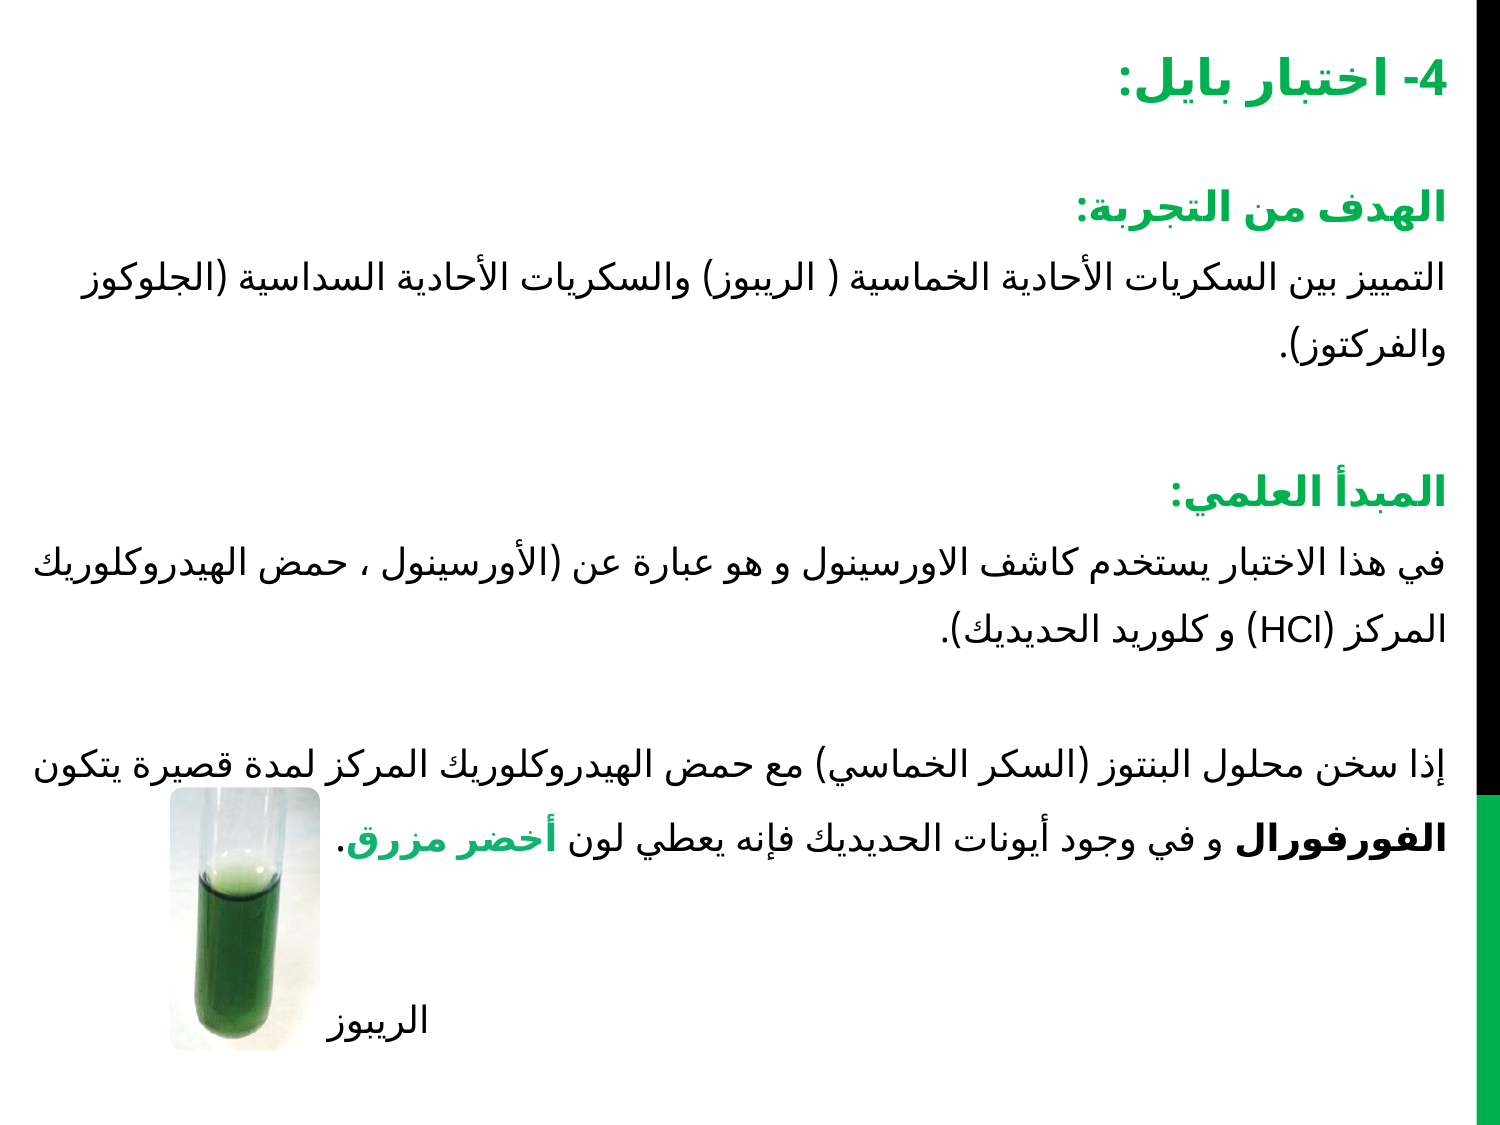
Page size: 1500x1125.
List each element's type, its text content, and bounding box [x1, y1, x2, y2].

picture [169, 786, 321, 1051]
text_box 4- اختبار بايل: الهدف من التجربة: التمييز بين السكريات الأحادية الخماسية ( الريبوز) والسكريات الأحادية السداسية (الجلوكوز والفركتوز). المبدأ العلمي: في هذا الاختبار يستخدم كاشف الاورسينول و هو عبارة عن (الأورسينول ، حمض الهيدروكلوريك المركز (HCl) و كلوريد الحديديك). إذا سخن محلول البنتوز (السكر الخماسي) مع حمض الهيدروكلوريك المركز لمدة قصيرة يتكون الفورفورال و في وجود أيونات الحديديك فإنه يعطي لون أخضر مزرق. [0, 37, 1463, 868]
text_box الريبوز [329, 989, 445, 1049]
